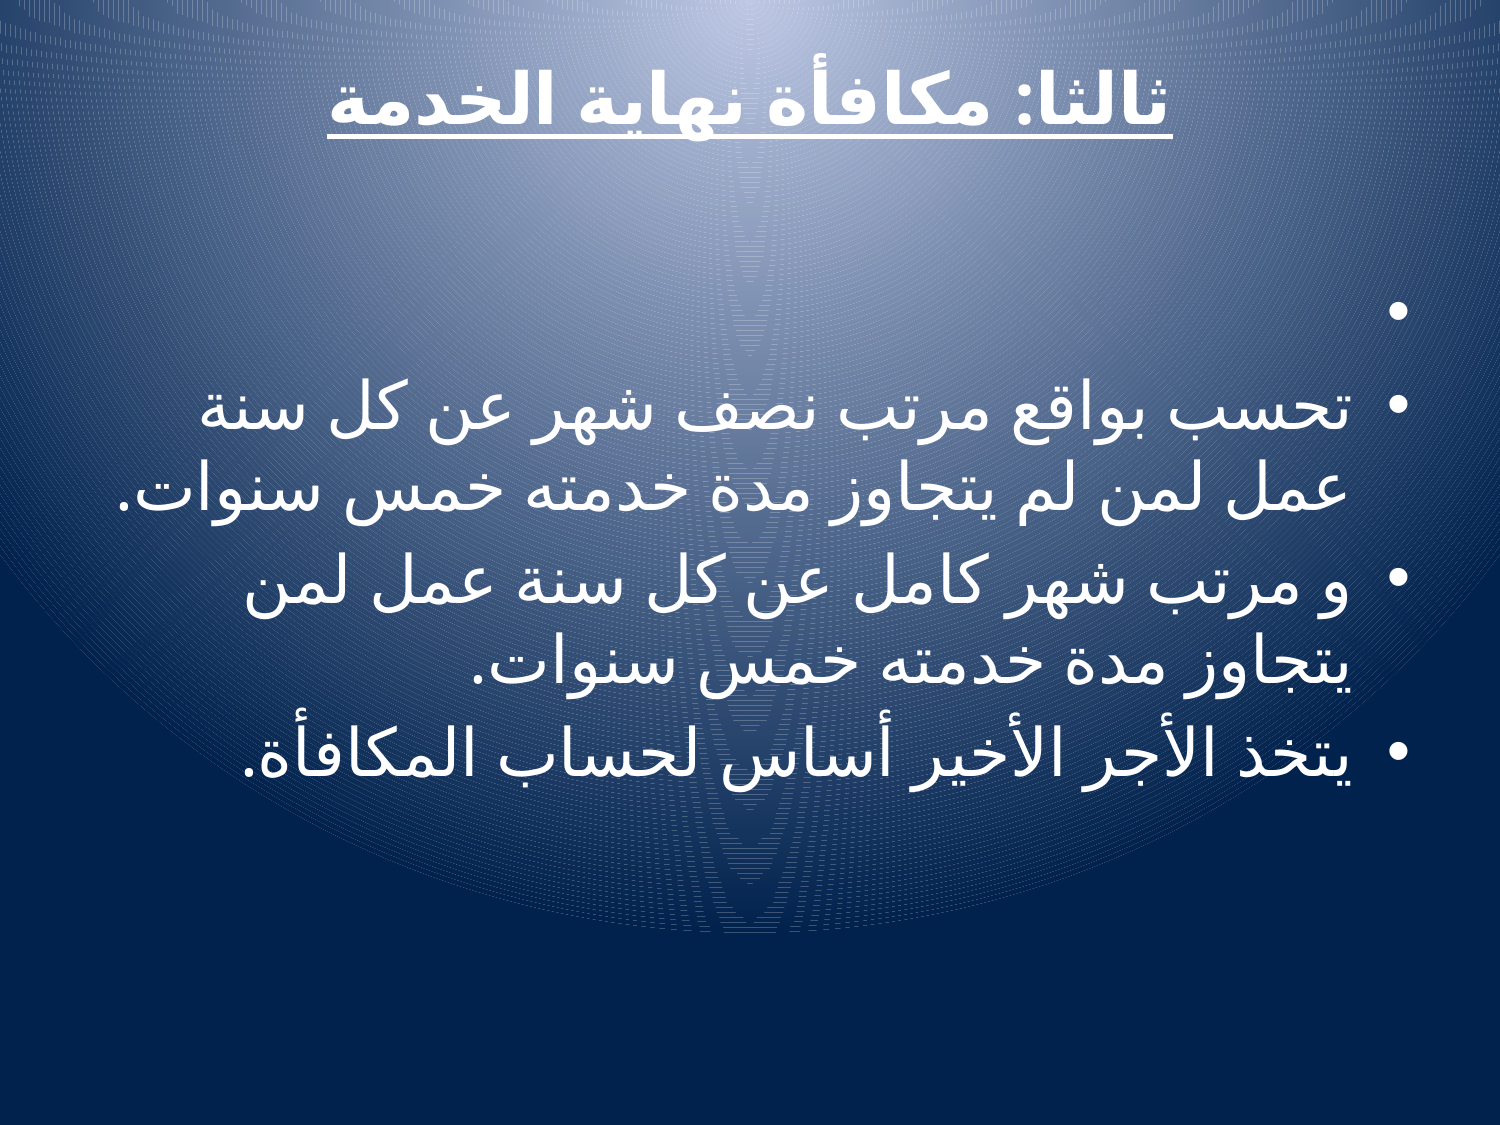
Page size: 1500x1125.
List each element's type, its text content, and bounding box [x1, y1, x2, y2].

list تحسب بواقع مرتب نصف شهر عن كل سنة عمل لمن لم يتجاوز مدة خدمته خمس سنوات. و مرتب شهر كامل عن كل سنة عمل لمن يتجاوز مدة خدمته خمس سنوات. يتخذ الأجر الأخير أساس لحساب المكافأة. [75, 262, 1425, 1005]
title ثالثا: مكافأة نهاية الخدمة [75, 45, 1425, 233]
